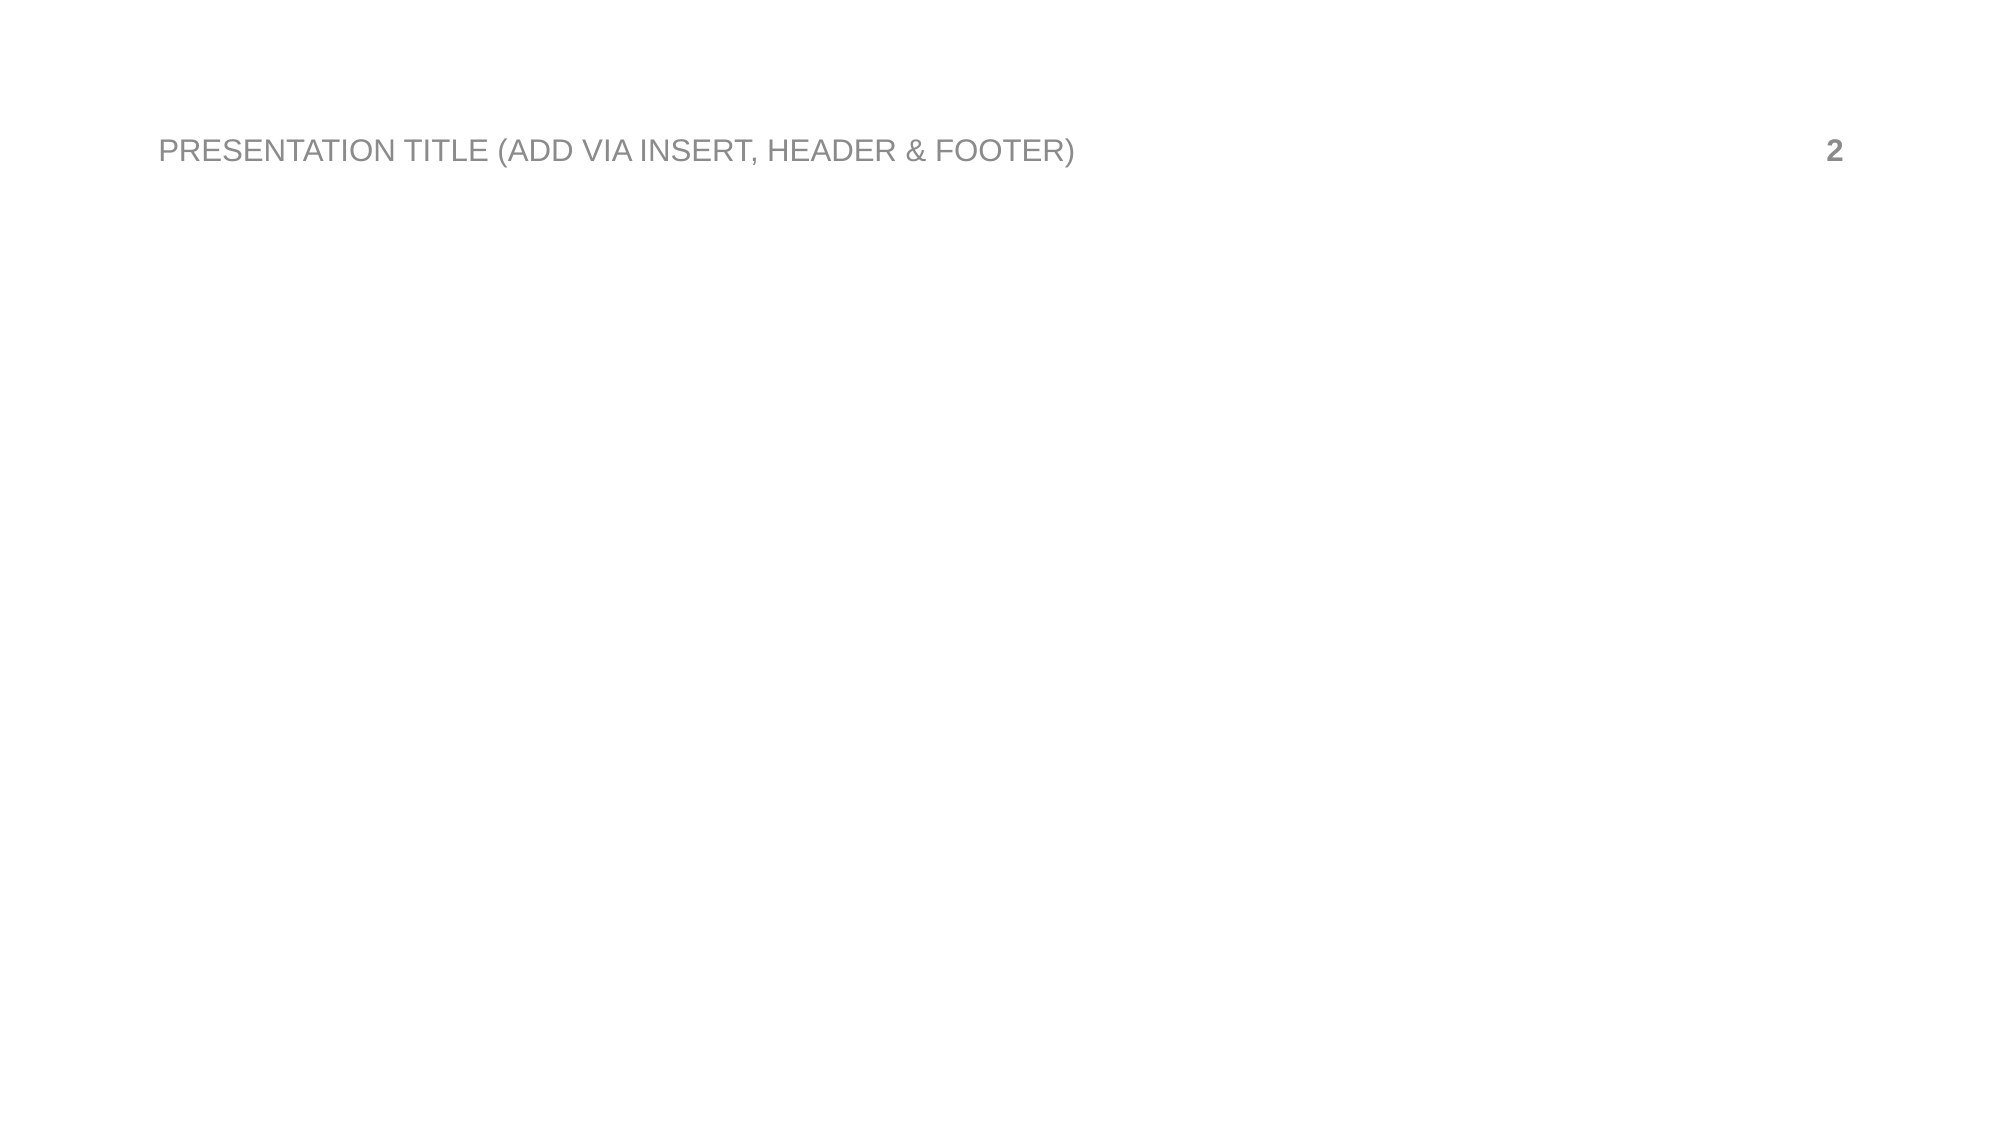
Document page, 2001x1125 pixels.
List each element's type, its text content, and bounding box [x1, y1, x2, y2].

slide_number 2 [1741, 129, 1844, 168]
footer PRESENTATION TITLE (ADD VIA INSERT, HEADER & FOOTER) [158, 129, 1336, 168]
